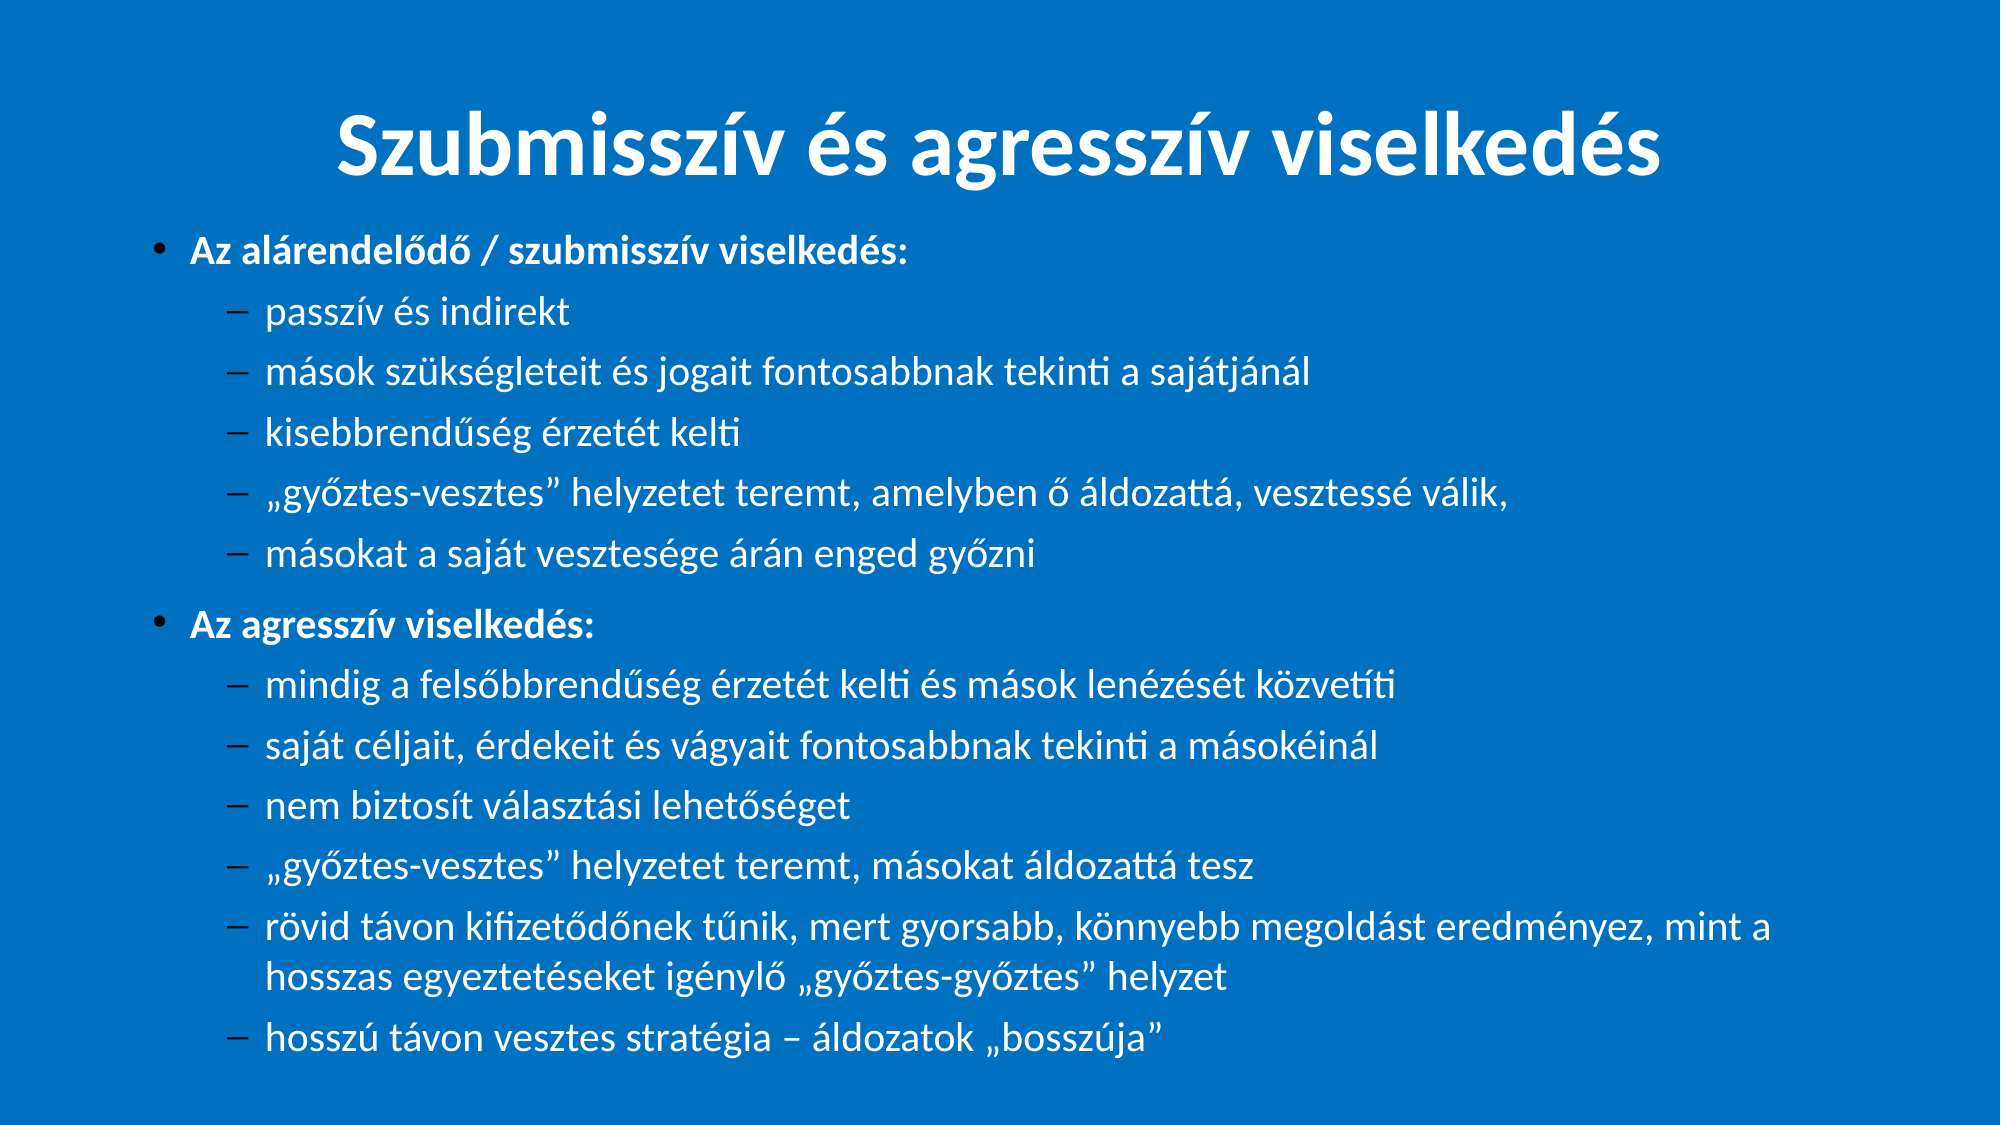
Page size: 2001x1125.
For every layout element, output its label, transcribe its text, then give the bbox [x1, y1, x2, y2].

title Szubmisszív és agresszív viselkedés [137, 59, 1863, 215]
list Az alárendelődő / szubmisszív viselkedés: passzív és indirekt mások szükségleteit és jogait fontosabbnak tekinti a sajátjánál kisebbrendűség érzetét kelti „győztes-vesztes” helyzetet teremt, amelyben ő áldozattá, vesztessé válik, másokat a saját vesztesége árán enged győzni Az agresszív viselkedés: mindig a felsőbbrendűség érzetét kelti és mások lenézését közvetíti saját céljait, érdekeit és vágyait fontosabbnak tekinti a másokéinál nem biztosít választási lehetőséget „győztes-vesztes” helyzetet teremt, másokat áldozattá tesz rövid távon kifizetődőnek tűnik, mert gyorsabb, könnyebb megoldást eredményez, mint a hosszas egyeztetéseket igénylő „győztes-győztes” helyzet hosszú távon vesztes stratégia – áldozatok „bosszúja” [137, 215, 1863, 1075]
